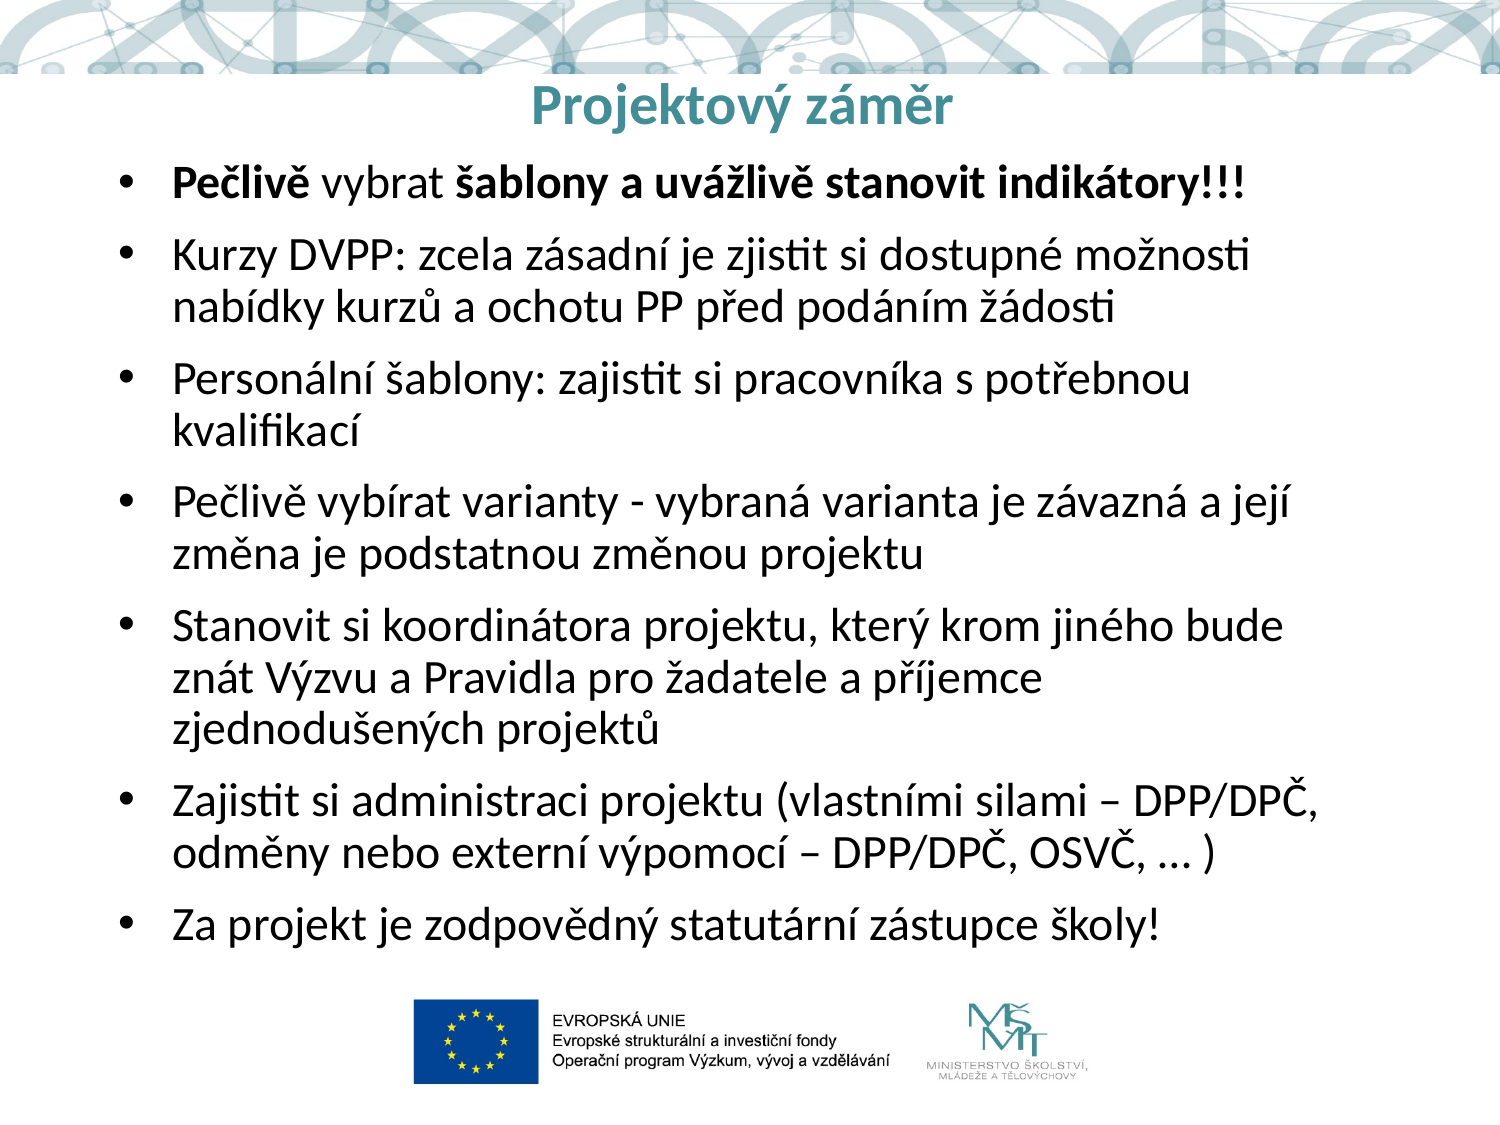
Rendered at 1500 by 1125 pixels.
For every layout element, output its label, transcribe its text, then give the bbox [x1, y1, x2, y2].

picture [0, 0, 1500, 74]
title Projektový záměr [103, 32, 1397, 180]
list Pečlivě vybrat šablony a uvážlivě stanovit indikátory!!! Kurzy DVPP: zcela zásadní je zjistit si dostupné možnosti nabídky kurzů a ochotu PP před podáním žádosti Personální šablony: zajistit si pracovníka s potřebnou kvalifikací Pečlivě vybírat varianty - vybraná varianta je závazná a její změna je podstatnou změnou projektu Stanovit si koordinátora projektu, který krom jiného bude znát Výzvu a Pravidla pro žadatele a příjemce zjednodušených projektů Zajistit si administraci projektu (vlastními silami – DPP/DPČ, odměny nebo externí výpomocí – DPP/DPČ, OSVČ, … ) Za projekt je zodpovědný statutární zástupce školy! [103, 149, 1348, 979]
picture [371, 979, 1129, 1125]
